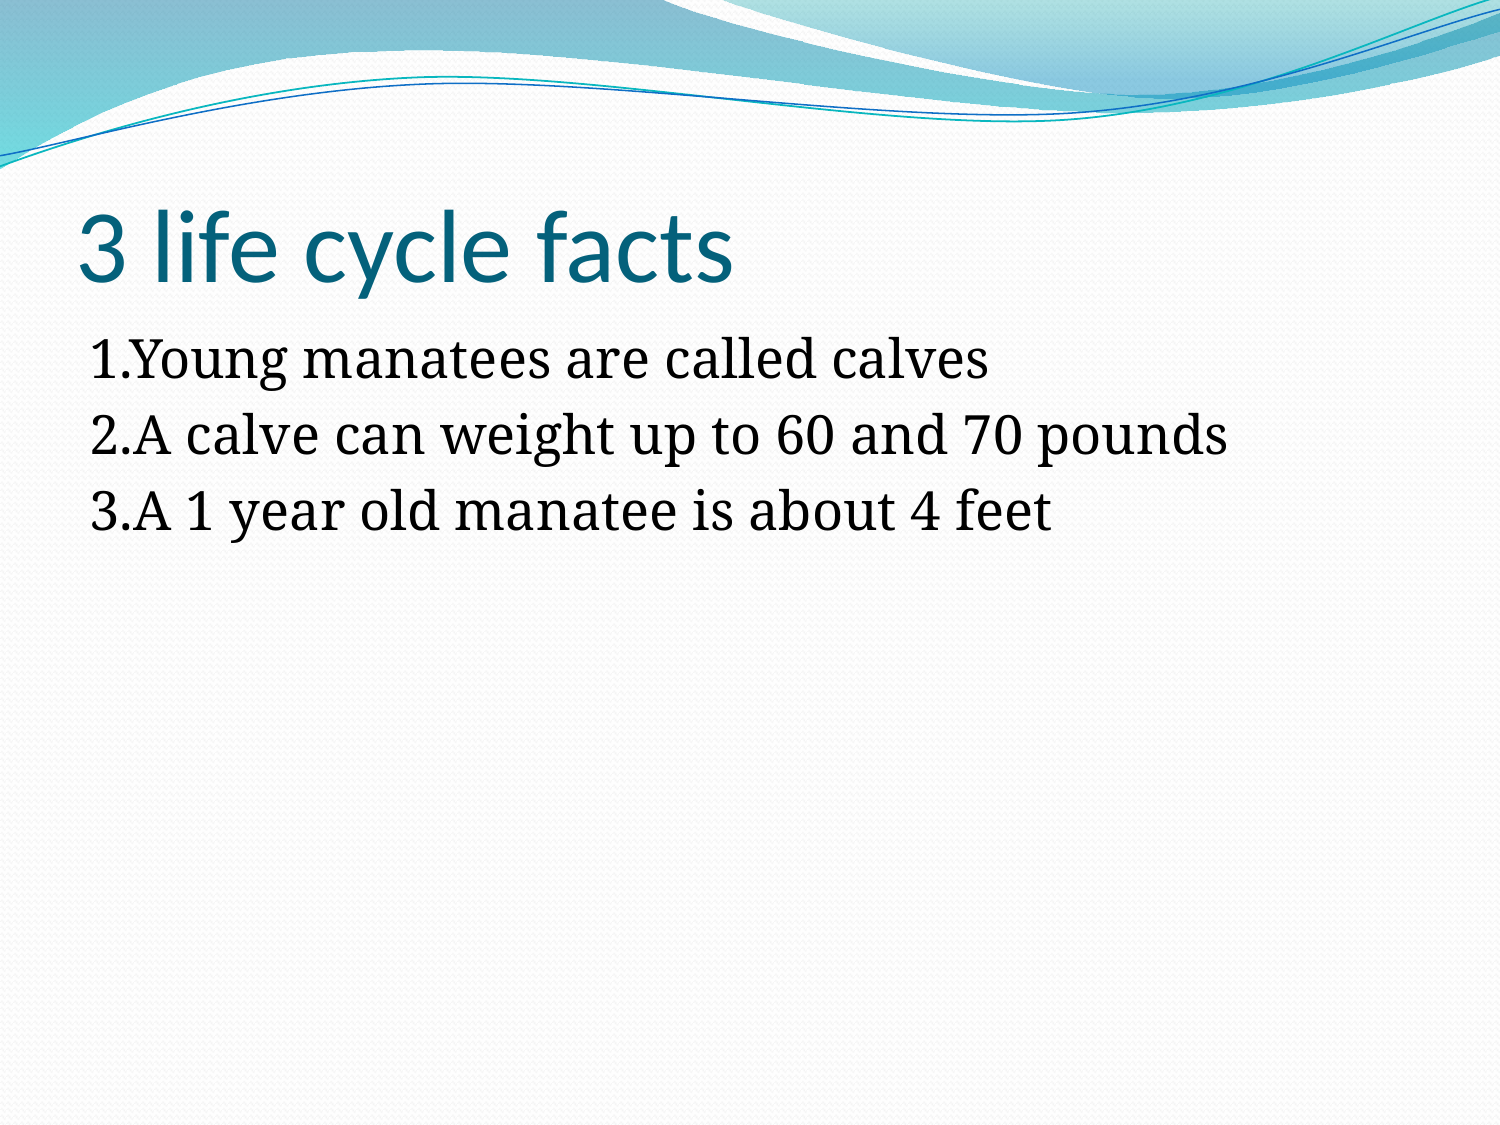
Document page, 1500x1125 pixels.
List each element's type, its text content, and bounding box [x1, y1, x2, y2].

title 3 life cycle facts [75, 115, 1425, 303]
list 1.Young manatees are called calves 2.A calve can weight up to 60 and 70 pounds 3.A 1 year old manatee is about 4 feet [75, 317, 1425, 1038]
